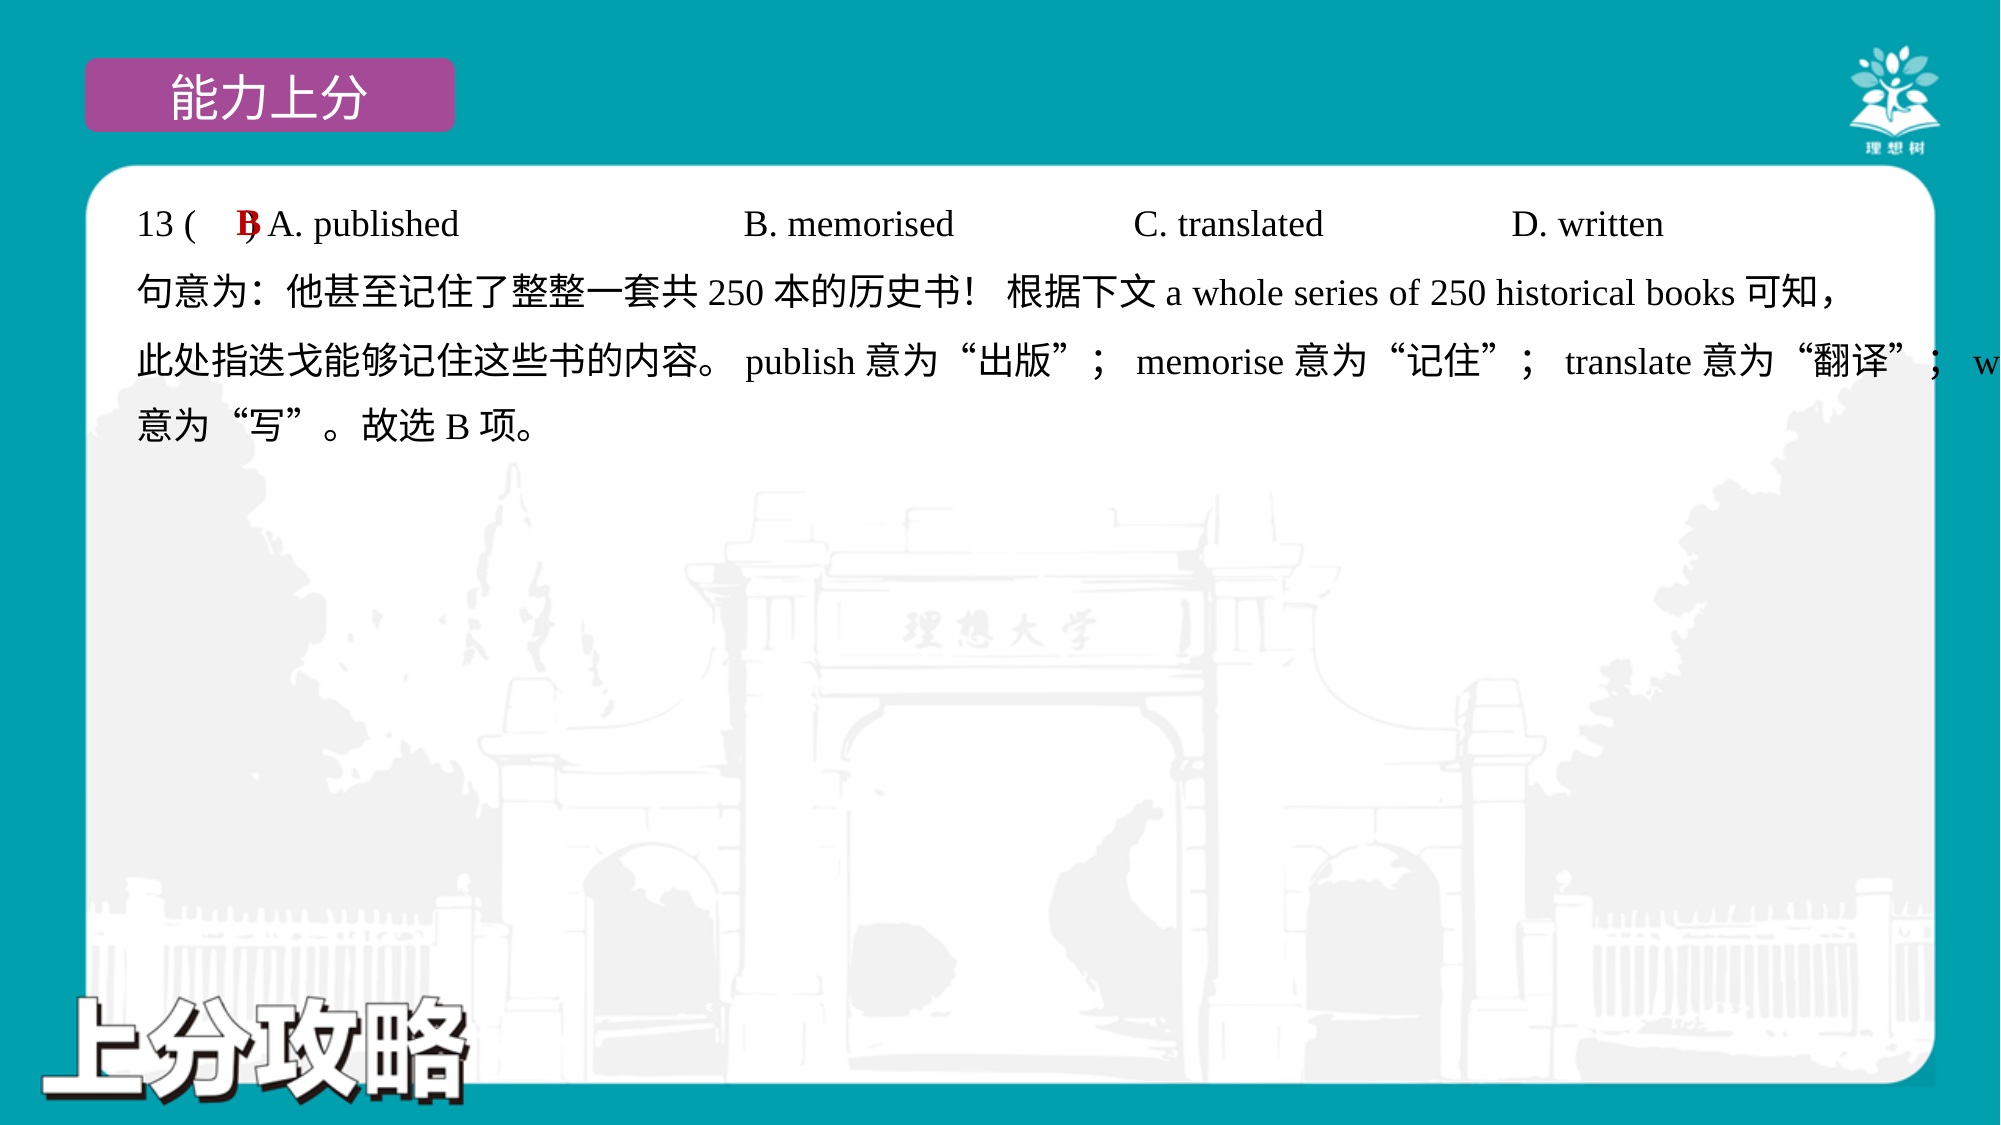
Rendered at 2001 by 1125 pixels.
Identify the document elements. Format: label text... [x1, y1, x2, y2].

text_box 句意为：他甚至记住了整整一套共250本的历史书！ 根据下文a whole series of 250 historical books可知， 此处指迭戈能够记住这些书的内容。publish意为“出版”；memorise意为“记住”；translate意为“翻译”；write 意为“写”。故选B项。 [136, 244, 1865, 441]
picture [0, 0, 2000, 1125]
text_box 13 ( ) A. published B. memorised C. translated D. written [136, 176, 1865, 237]
text_box B [222, 176, 276, 236]
